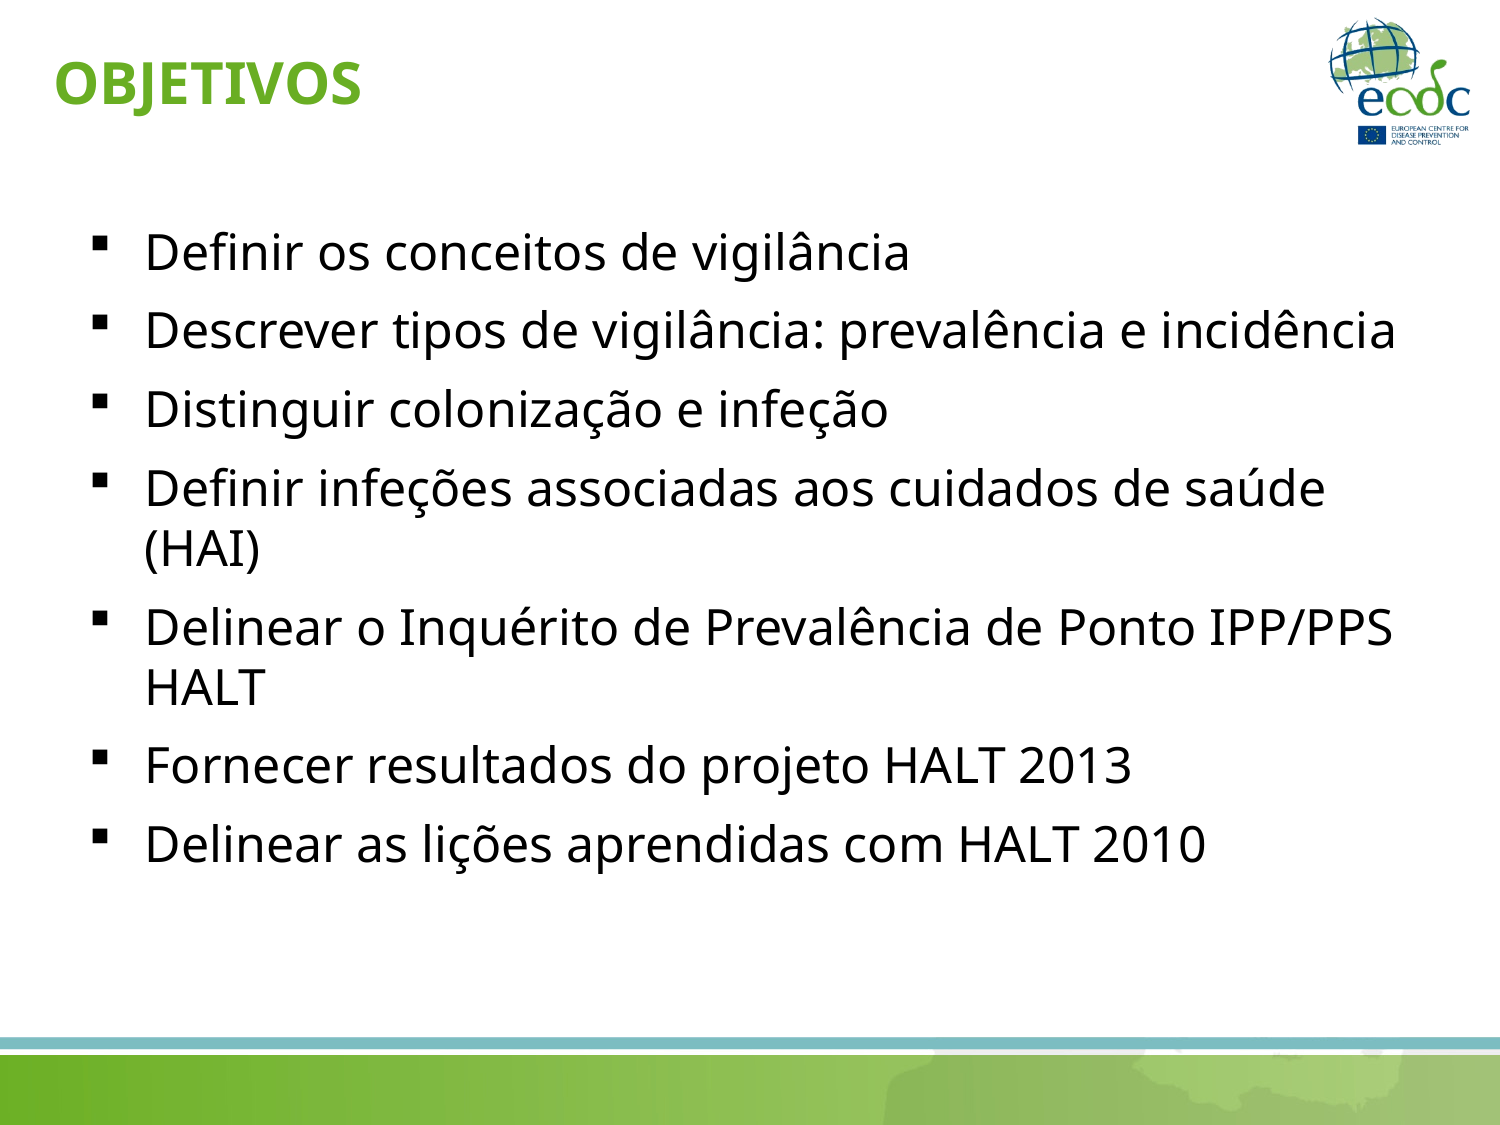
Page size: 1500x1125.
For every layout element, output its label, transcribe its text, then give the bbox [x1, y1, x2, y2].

list Definir os conceitos de vigilância Descrever tipos de vigilância: prevalência e incidência Distinguir colonização e infeção Definir infeções associadas aos cuidados de saúde (HAI) Delinear o Inquérito de Prevalência de Ponto IPP/PPS HALT Fornecer resultados do projeto HALT 2013 Delinear as lições aprendidas com HALT 2010 [88, 219, 1439, 925]
picture [0, 1037, 1500, 1125]
title OBJETIVOS [53, 54, 1404, 151]
picture [1328, 17, 1473, 148]
